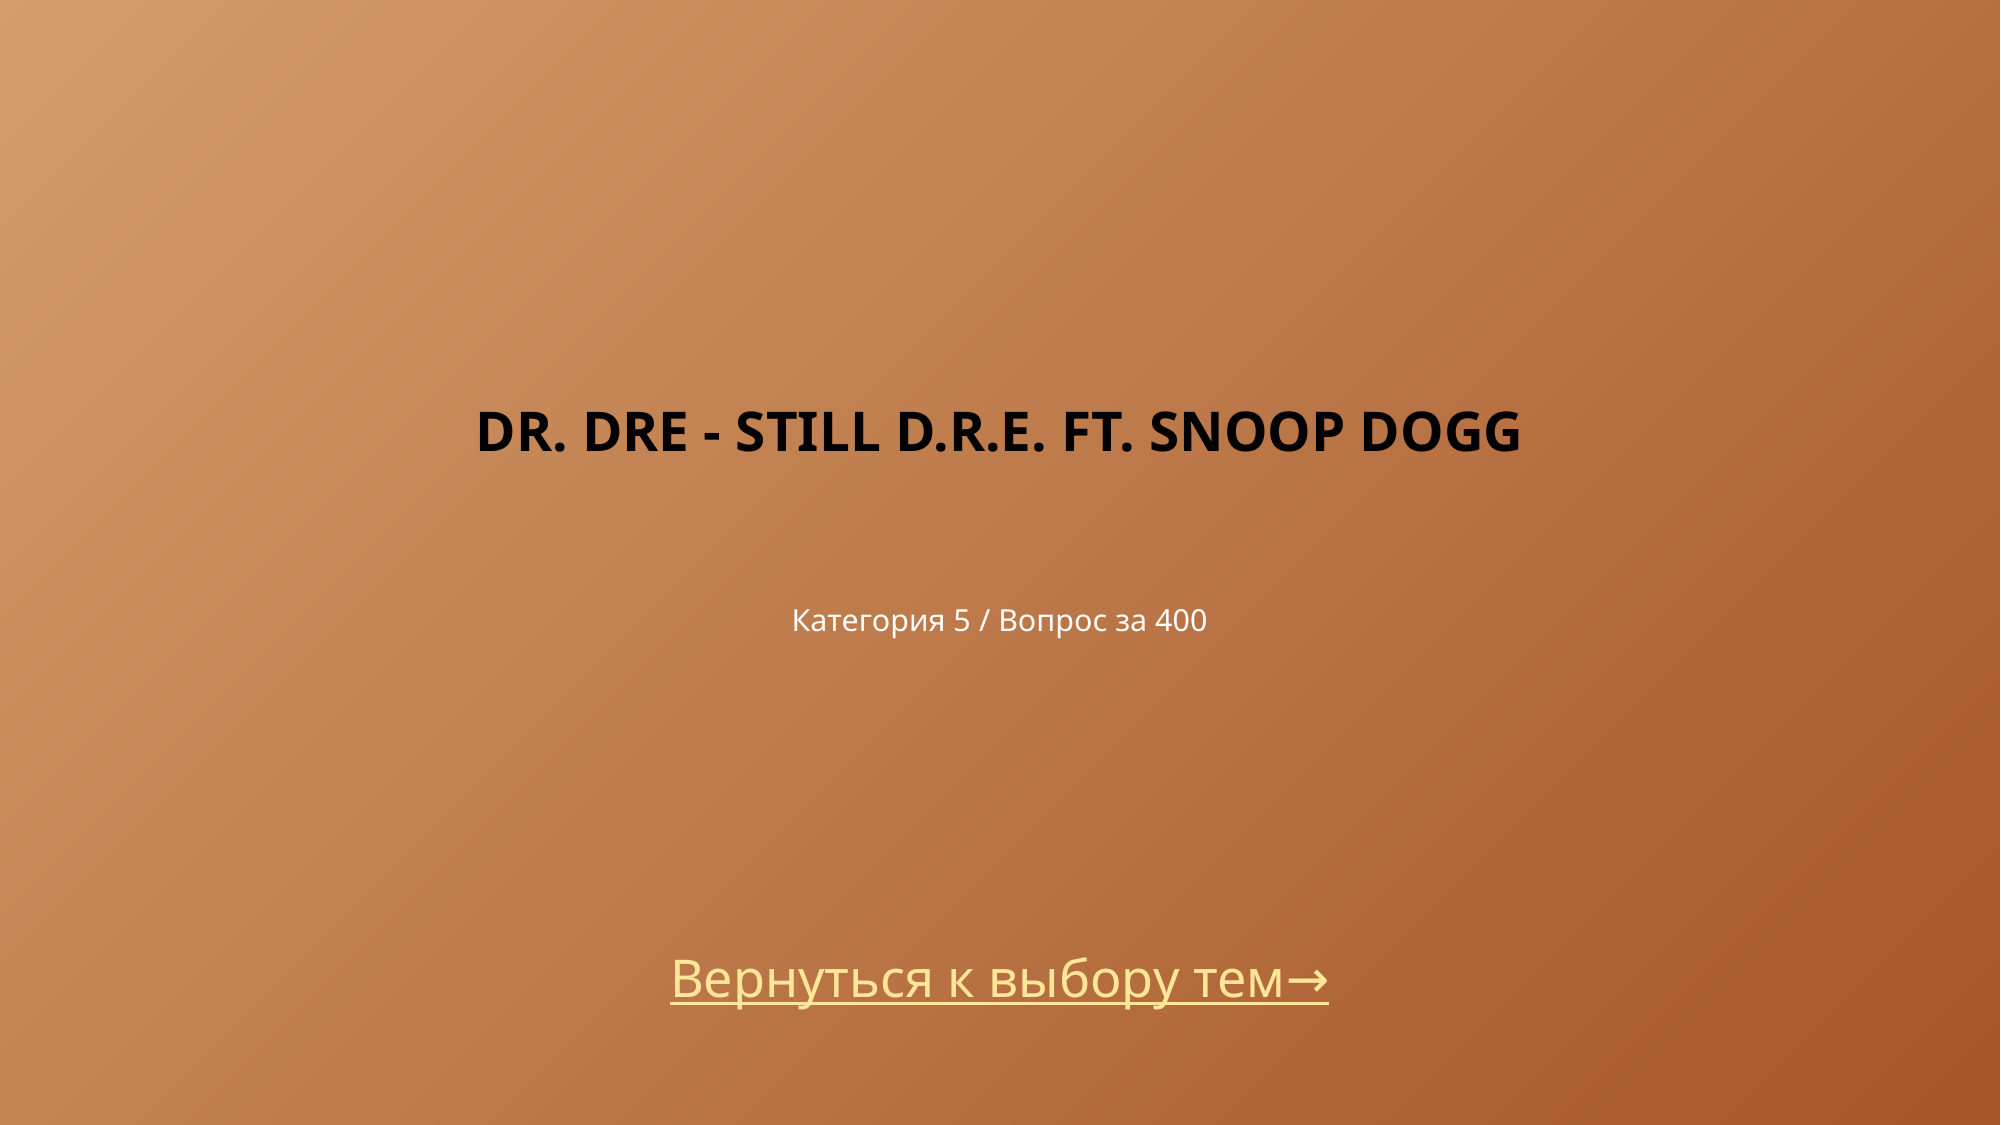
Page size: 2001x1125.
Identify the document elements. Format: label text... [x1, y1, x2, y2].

text_box Вернуться к выбору тем→ [655, 938, 1345, 1016]
title Dr. Dre - Still D.R.E. ft. Snoop Dogg Категория 5 / Вопрос за 400 [117, 396, 1883, 646]
